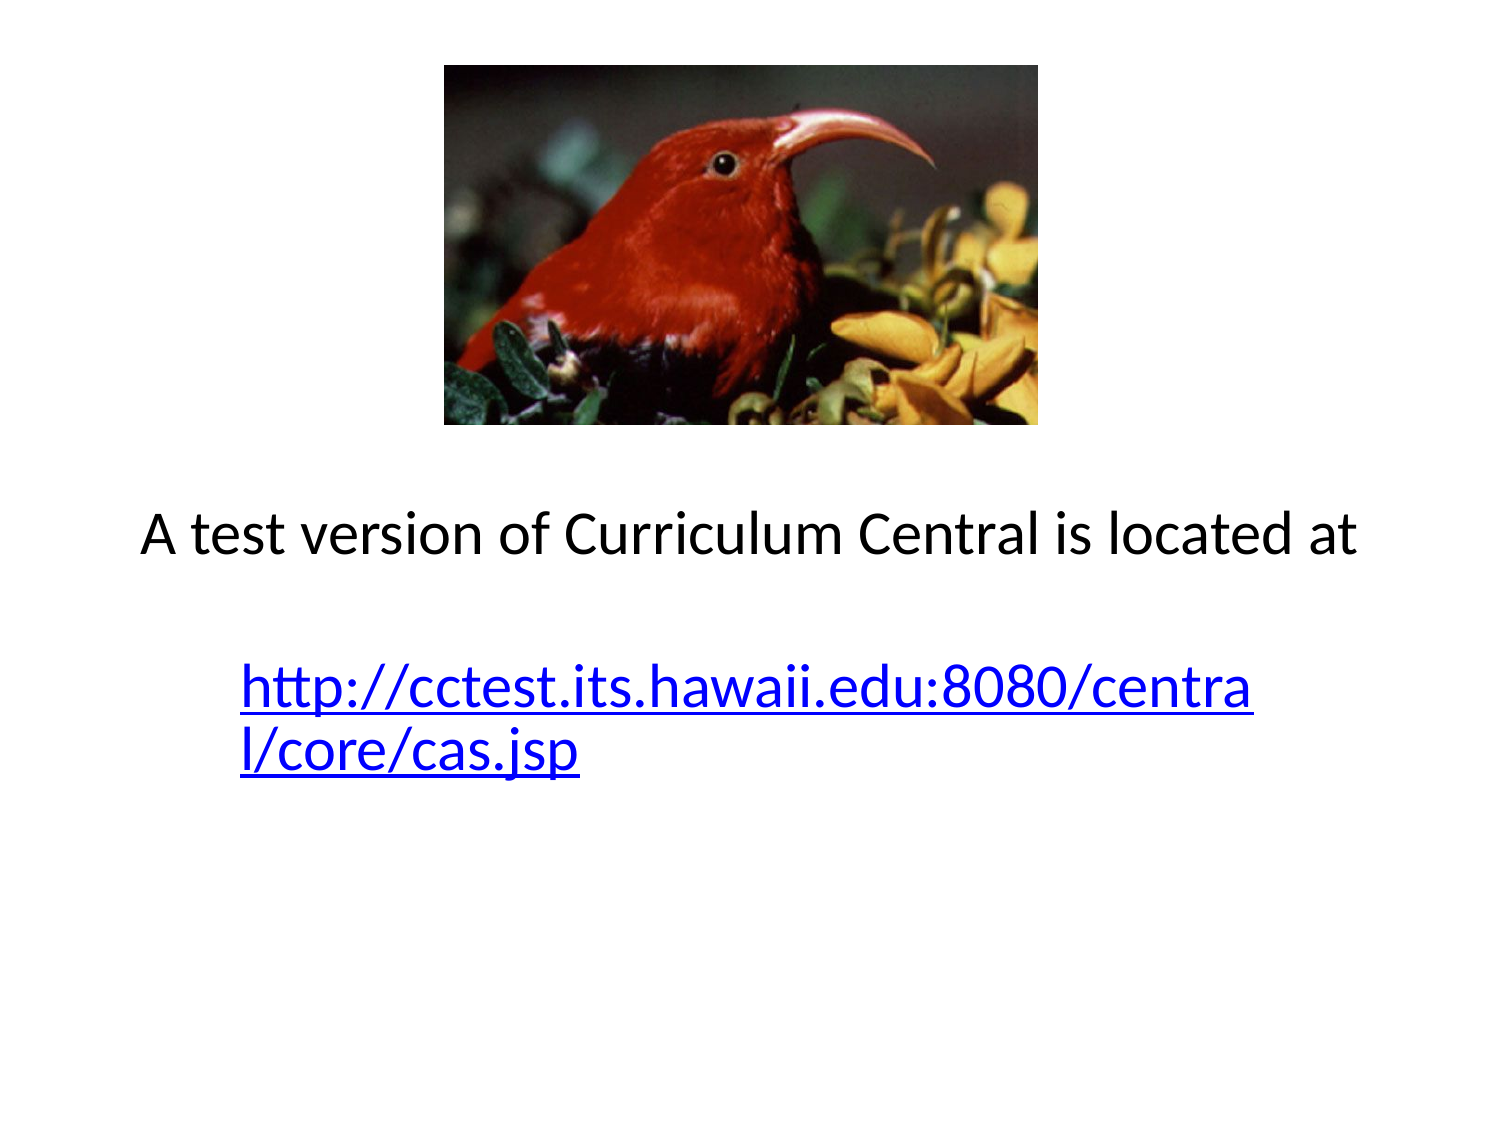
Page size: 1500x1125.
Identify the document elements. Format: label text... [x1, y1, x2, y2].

picture [443, 64, 1038, 426]
title A test version of Curriculum Central is located at [112, 408, 1388, 650]
subtitle http://cctest.its.hawaii.edu:8080/central/core/cas.jsp [225, 637, 1275, 925]
